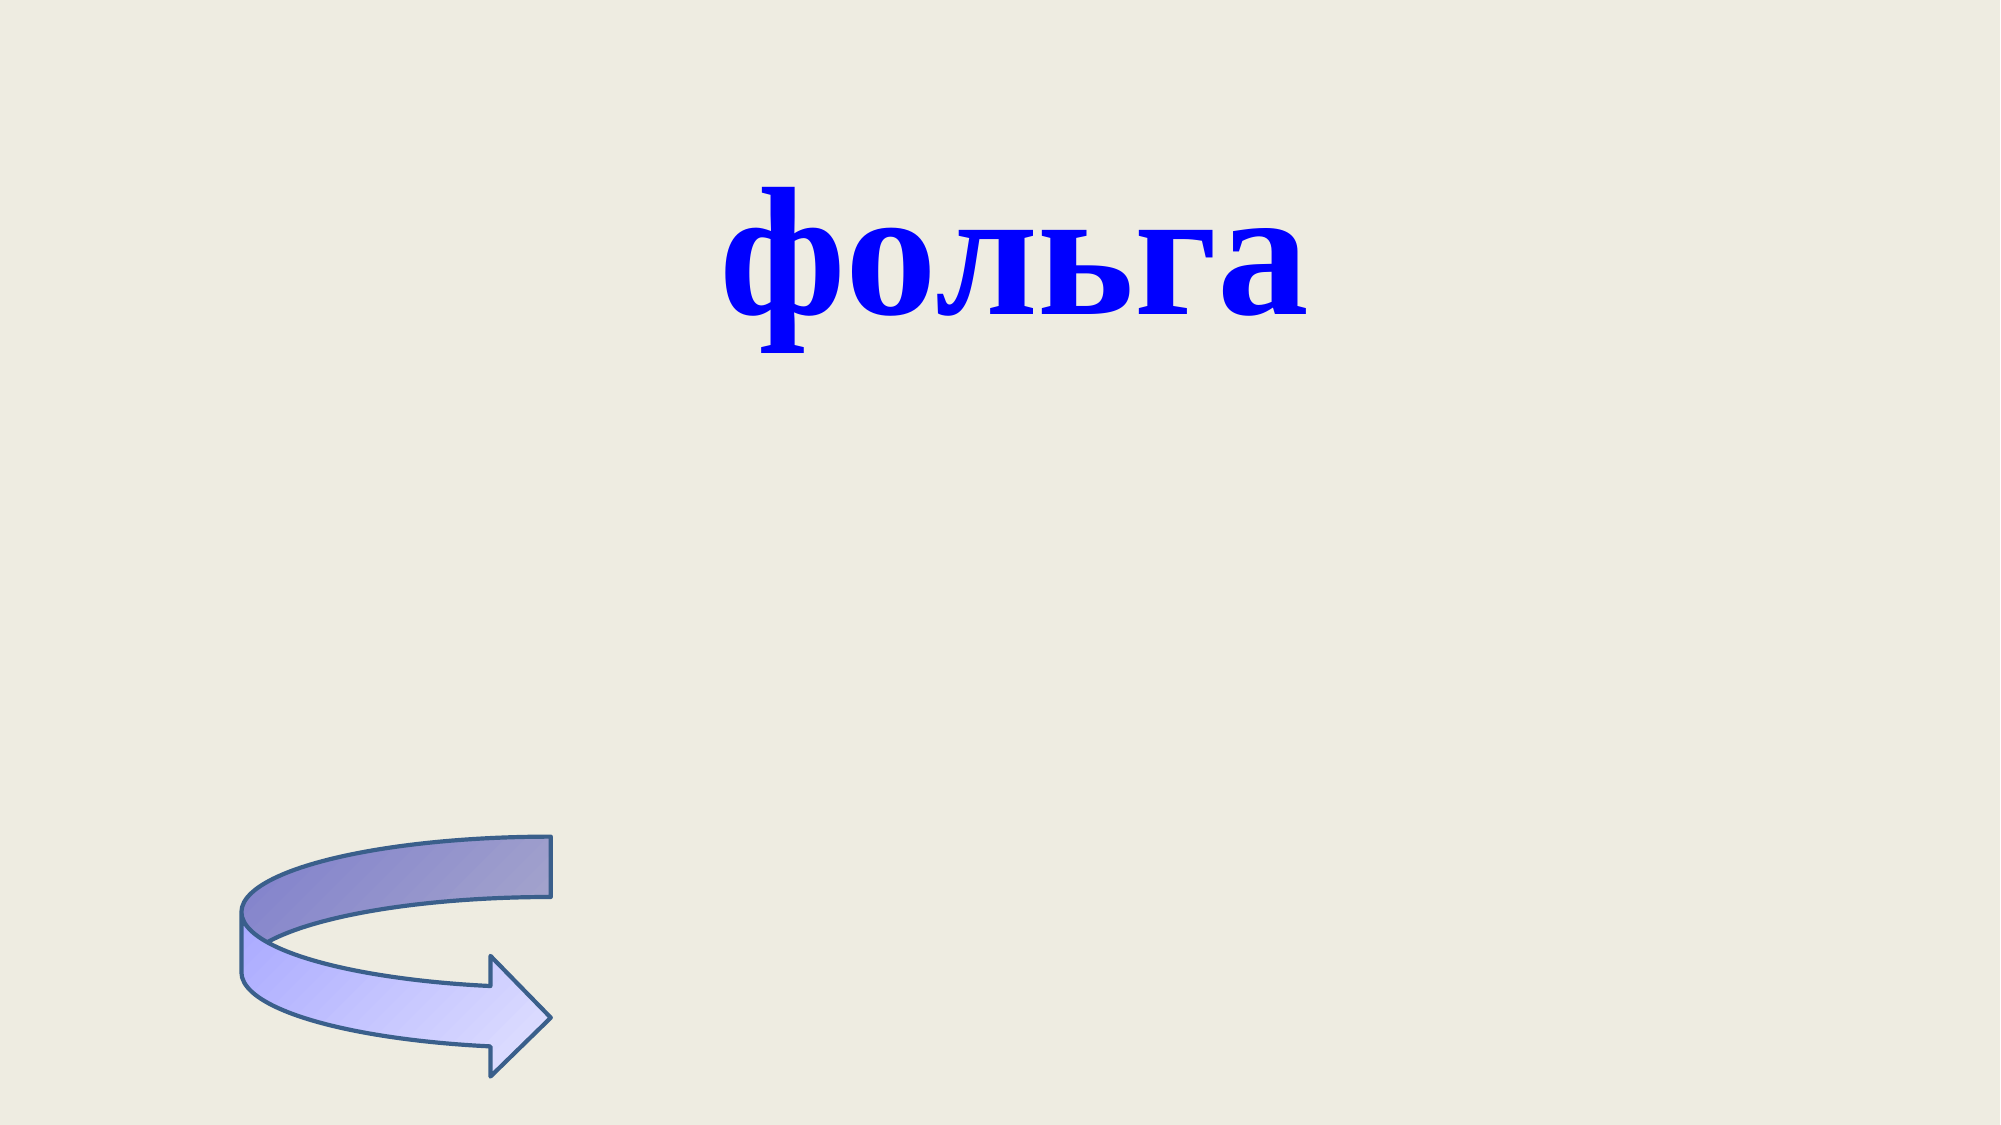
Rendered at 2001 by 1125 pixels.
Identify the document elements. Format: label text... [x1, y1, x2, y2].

text_box [239, 834, 553, 1079]
text_box фольга [704, 124, 1325, 359]
